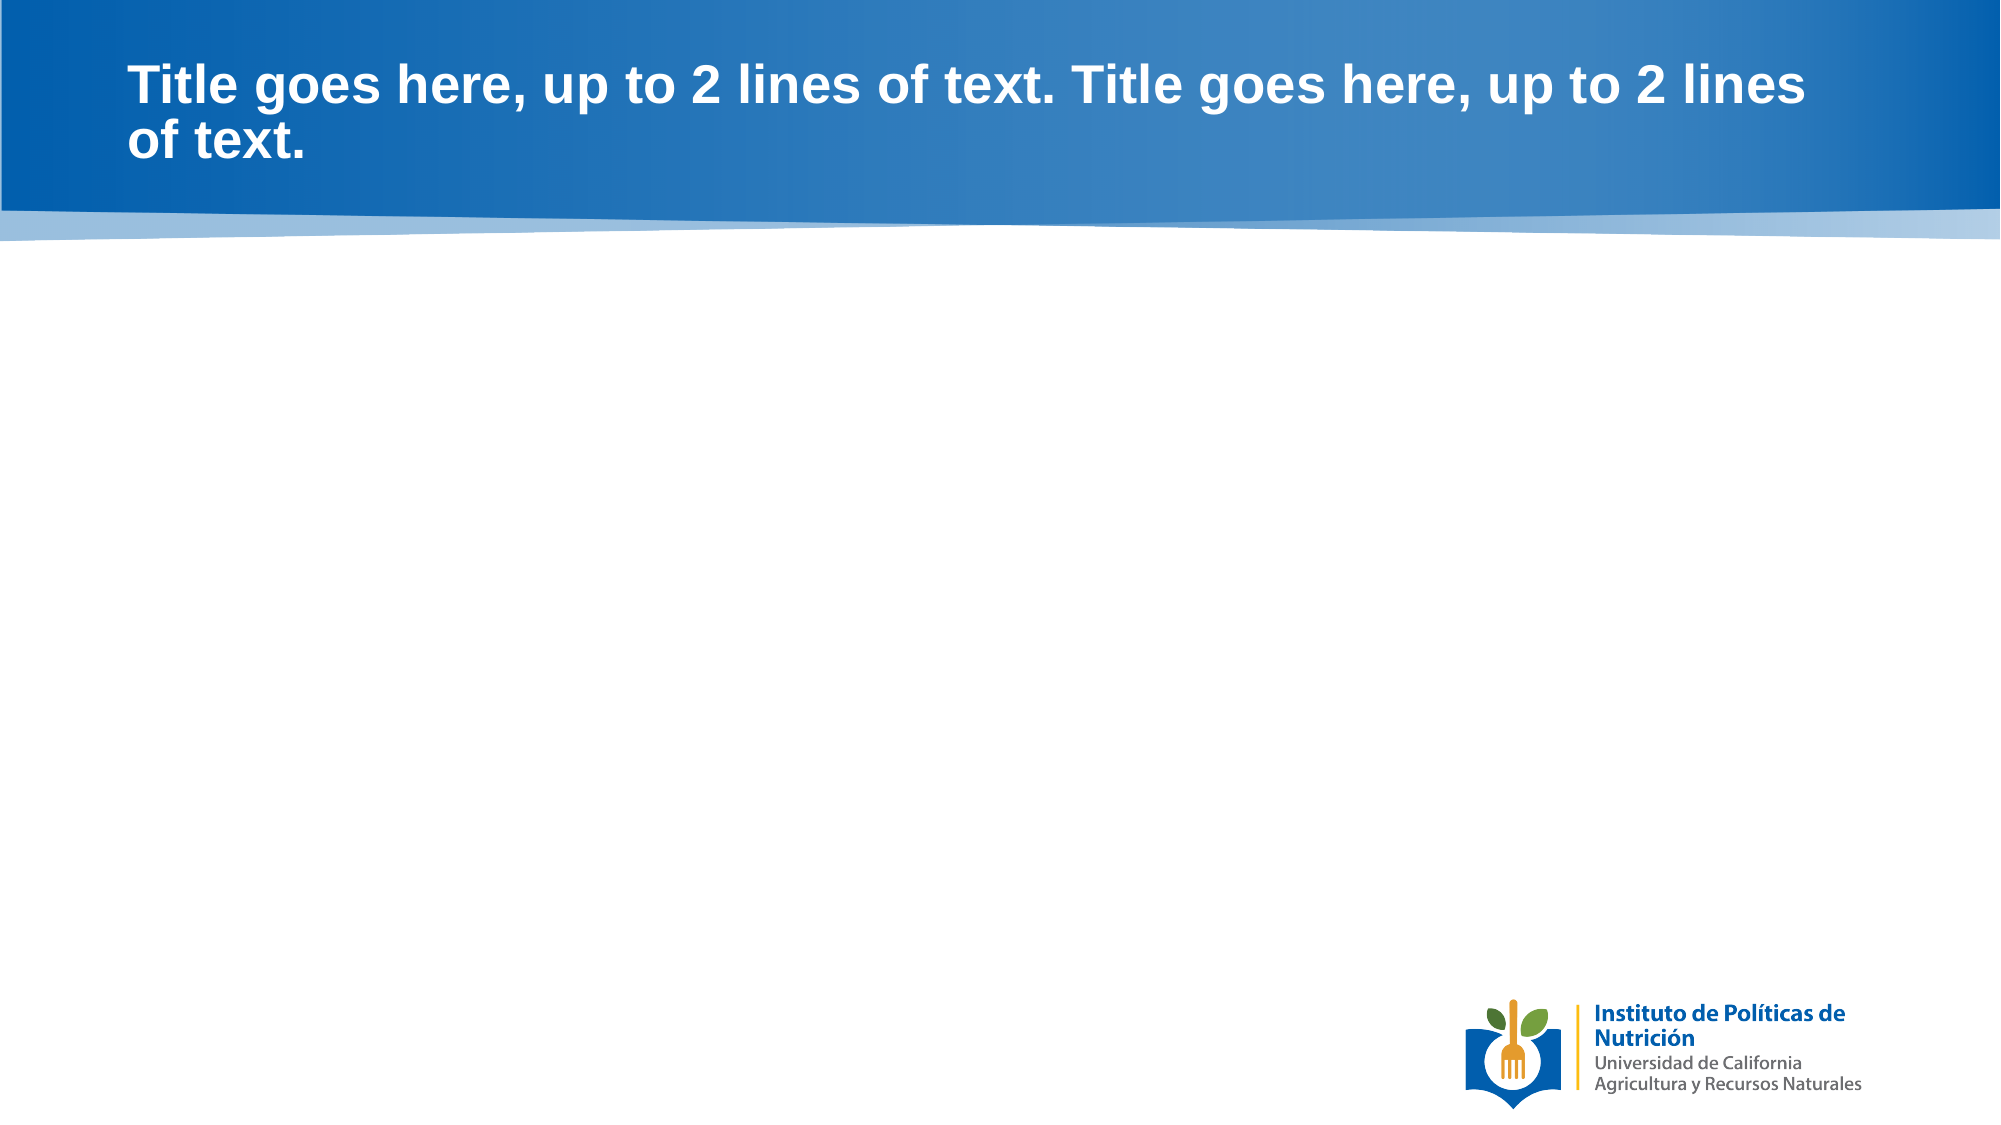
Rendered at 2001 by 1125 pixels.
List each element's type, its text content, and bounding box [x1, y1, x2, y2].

title Title goes here, up to 2 lines of text. Title goes here, up to 2 lines of text. [112, 51, 1887, 178]
picture [0, 0, 2000, 263]
picture [1465, 998, 1863, 1111]
